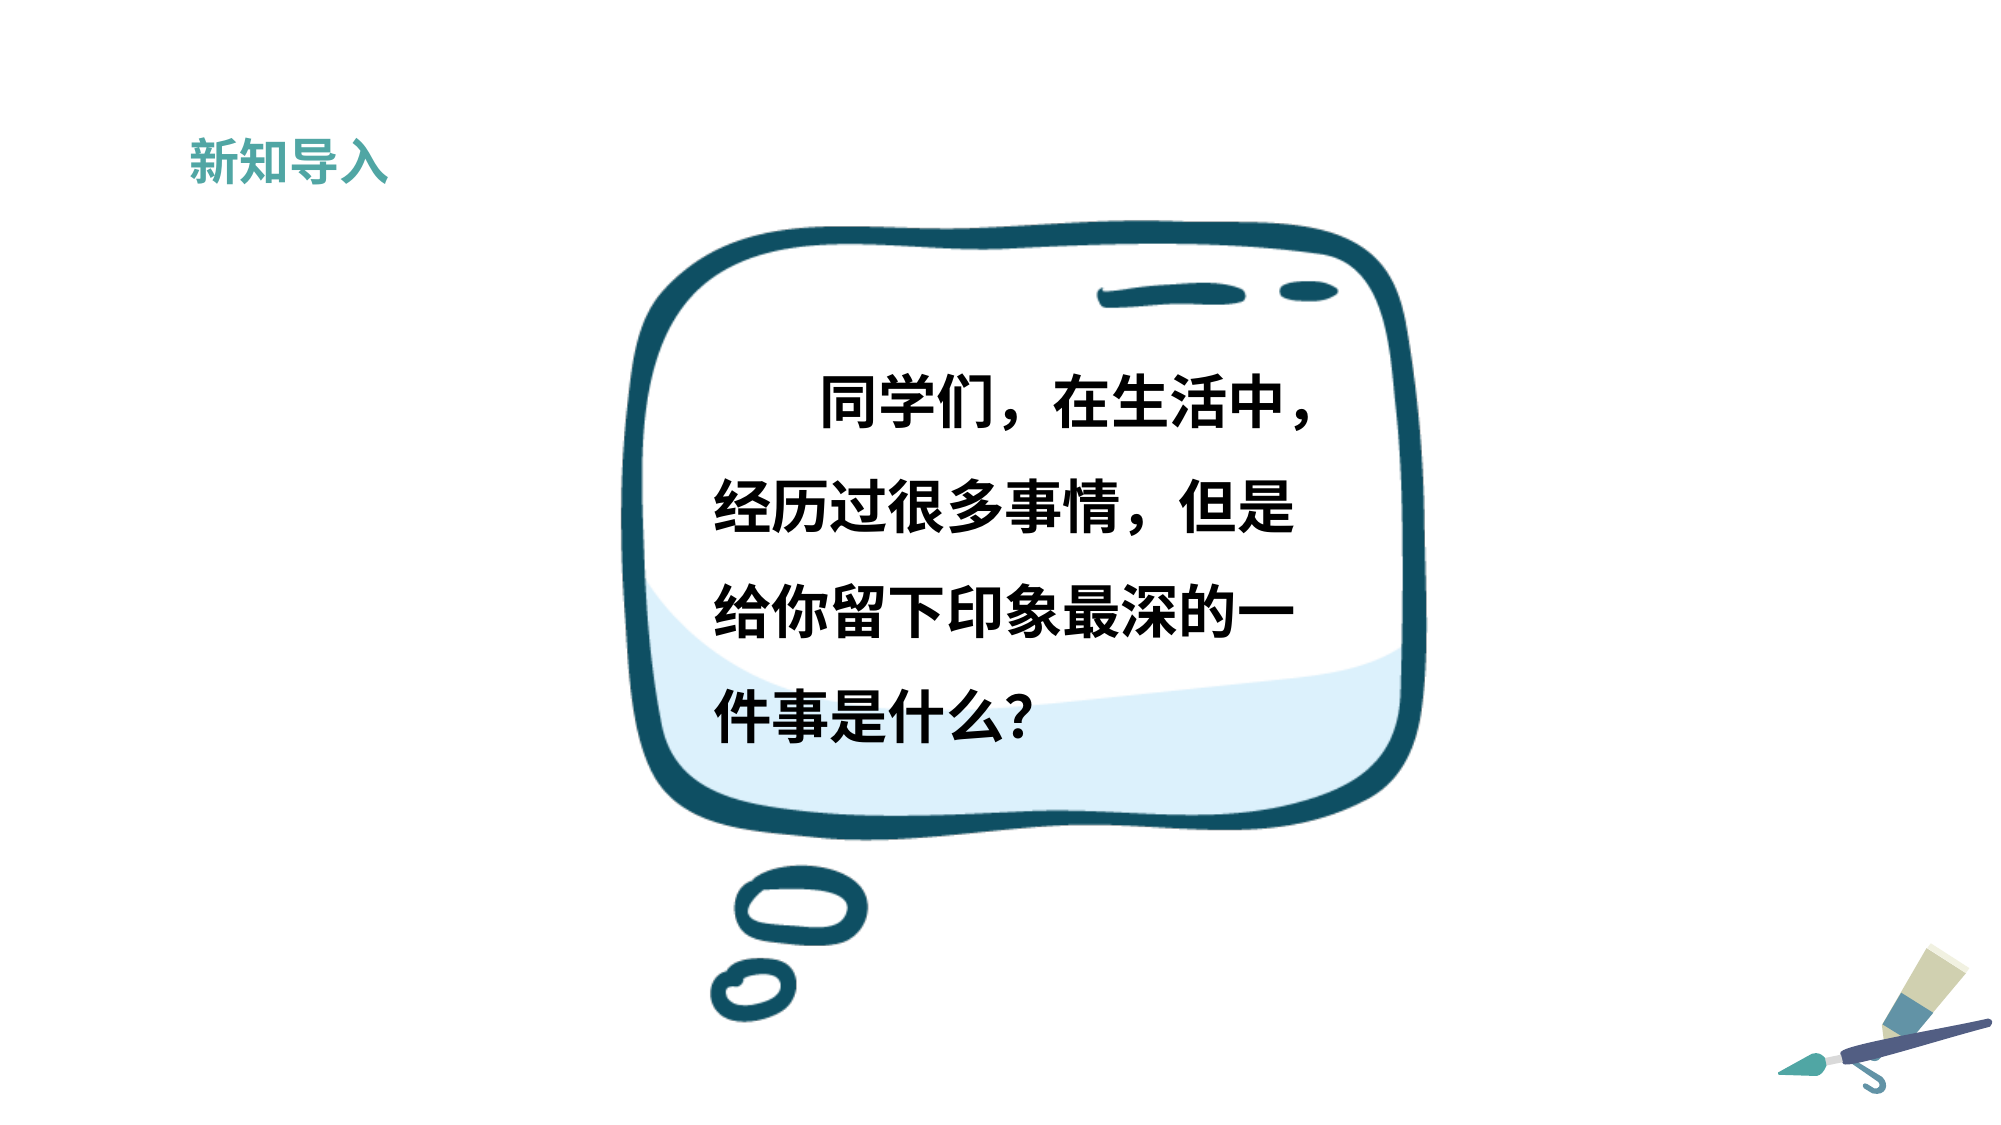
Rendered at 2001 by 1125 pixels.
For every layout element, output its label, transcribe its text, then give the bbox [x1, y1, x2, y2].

text_box 新知导入 [174, 123, 405, 199]
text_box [1811, 945, 1974, 1125]
picture [562, 158, 1500, 1096]
